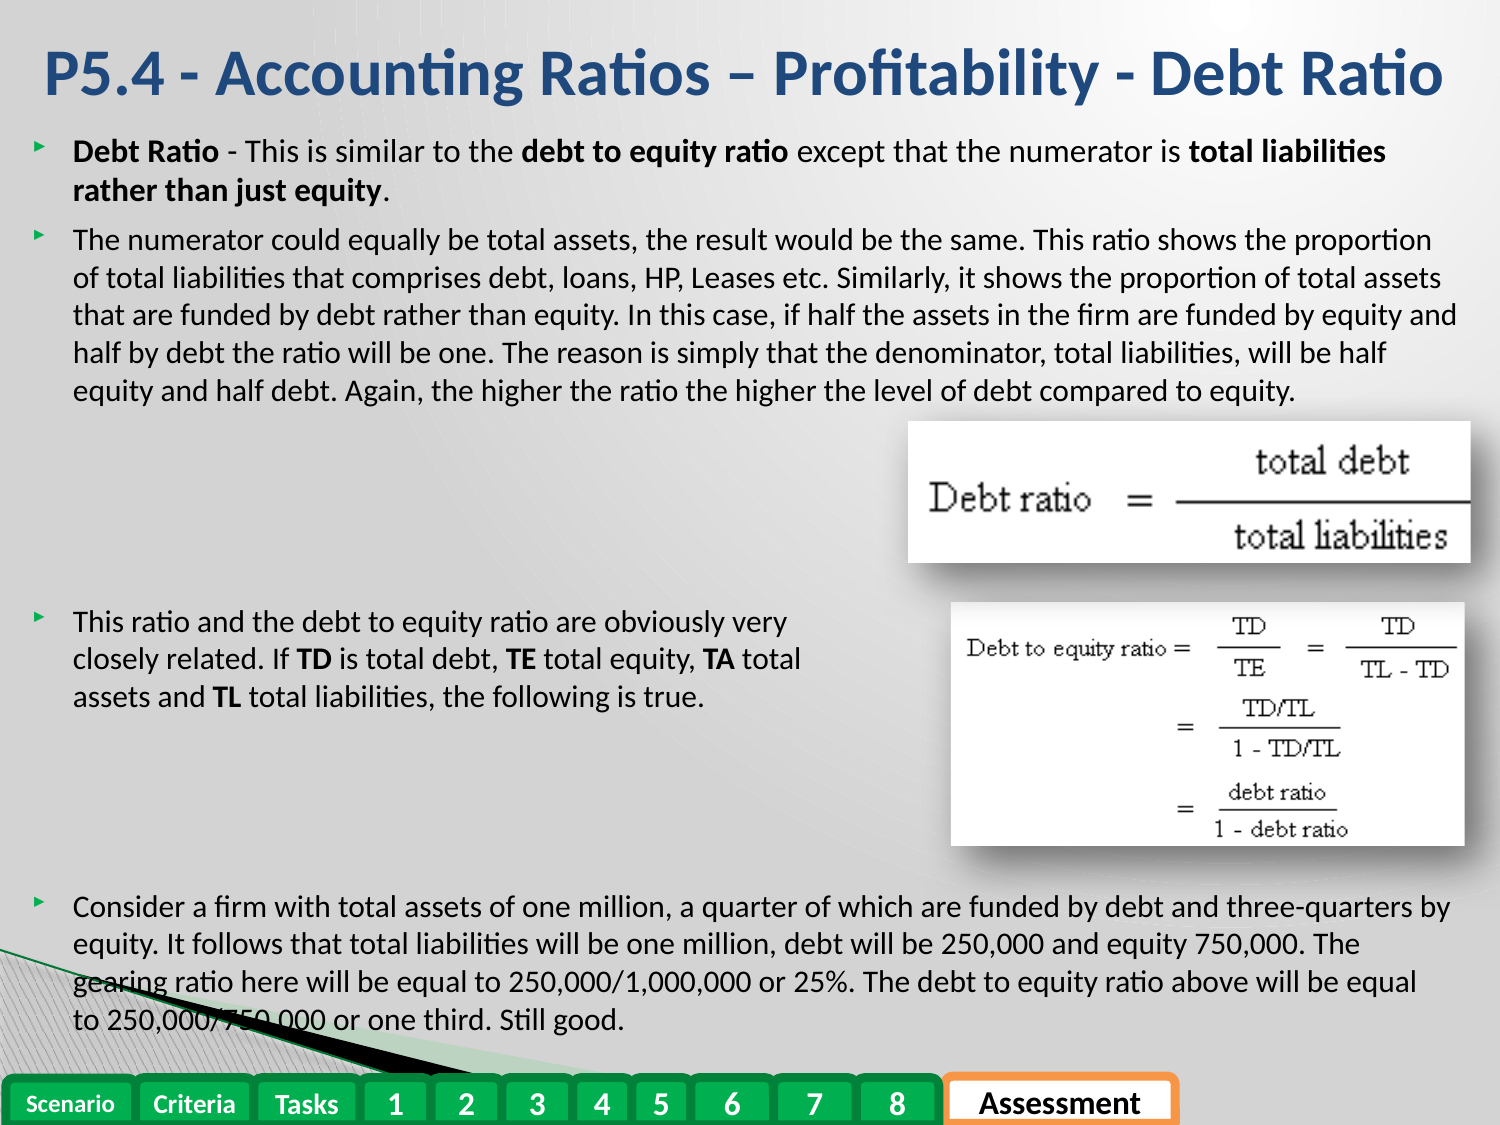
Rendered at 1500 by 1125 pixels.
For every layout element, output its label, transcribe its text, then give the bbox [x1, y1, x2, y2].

picture [907, 421, 1471, 563]
title P5.4 - Accounting Ratios – Profitability - Debt Ratio [29, 19, 1477, 119]
picture [950, 602, 1465, 847]
list Debt Ratio - This is similar to the debt to equity ratio except that the numerator is total liabilities rather than just equity. The numerator could equally be total assets, the result would be the same. This ratio shows the proportion of total liabilities that comprises debt, loans, HP, Leases etc. Similarly, it shows the proportion of total assets that are funded by debt rather than equity. In this case, if half the assets in the firm are funded by equity and half by debt the ratio will be one. The reason is simply that the denominator, total liabilities, will be half equity and half debt. Again, the higher the ratio the higher the level of debt compared to equity. This ratio and the debt to equity ratio are obviously very closely related. If TD is total debt, TE total equity, TA total assets and TL total liabilities, the following is true. Consider a firm with total assets of one million, a quarter of which are funded by debt and three-quarters by equity. It follows that total liabilities will be one million, debt will be 250,000 and equity 750,000. The gearing ratio here will be equal to 250,000/1,000,000 or 25%. The debt to equity ratio above will be equal to 250,000/750,000 or one third. Still good. [17, 121, 1477, 1059]
